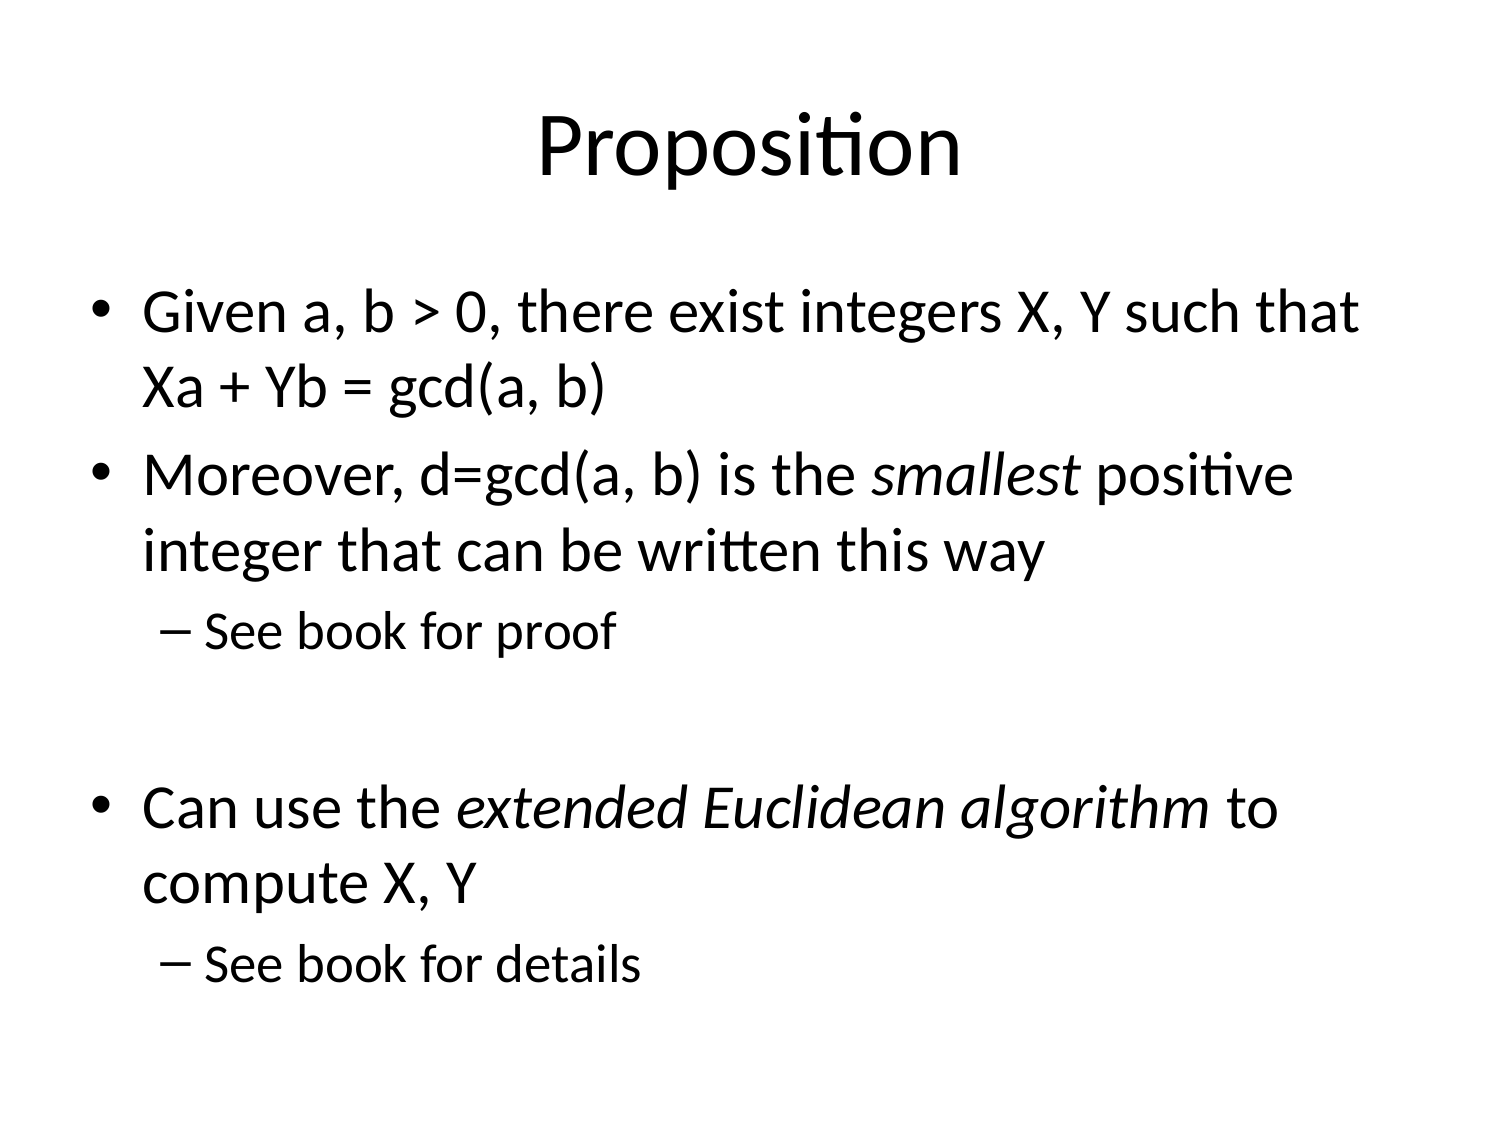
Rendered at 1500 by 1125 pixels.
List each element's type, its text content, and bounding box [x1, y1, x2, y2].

title Proposition [75, 45, 1425, 233]
list Given a, b > 0, there exist integers X, Y such that Xa + Yb = gcd(a, b) Moreover, d=gcd(a, b) is the smallest positive integer that can be written this way See book for proof Can use the extended Euclidean algorithm to compute X, Y See book for details [75, 262, 1425, 1005]
